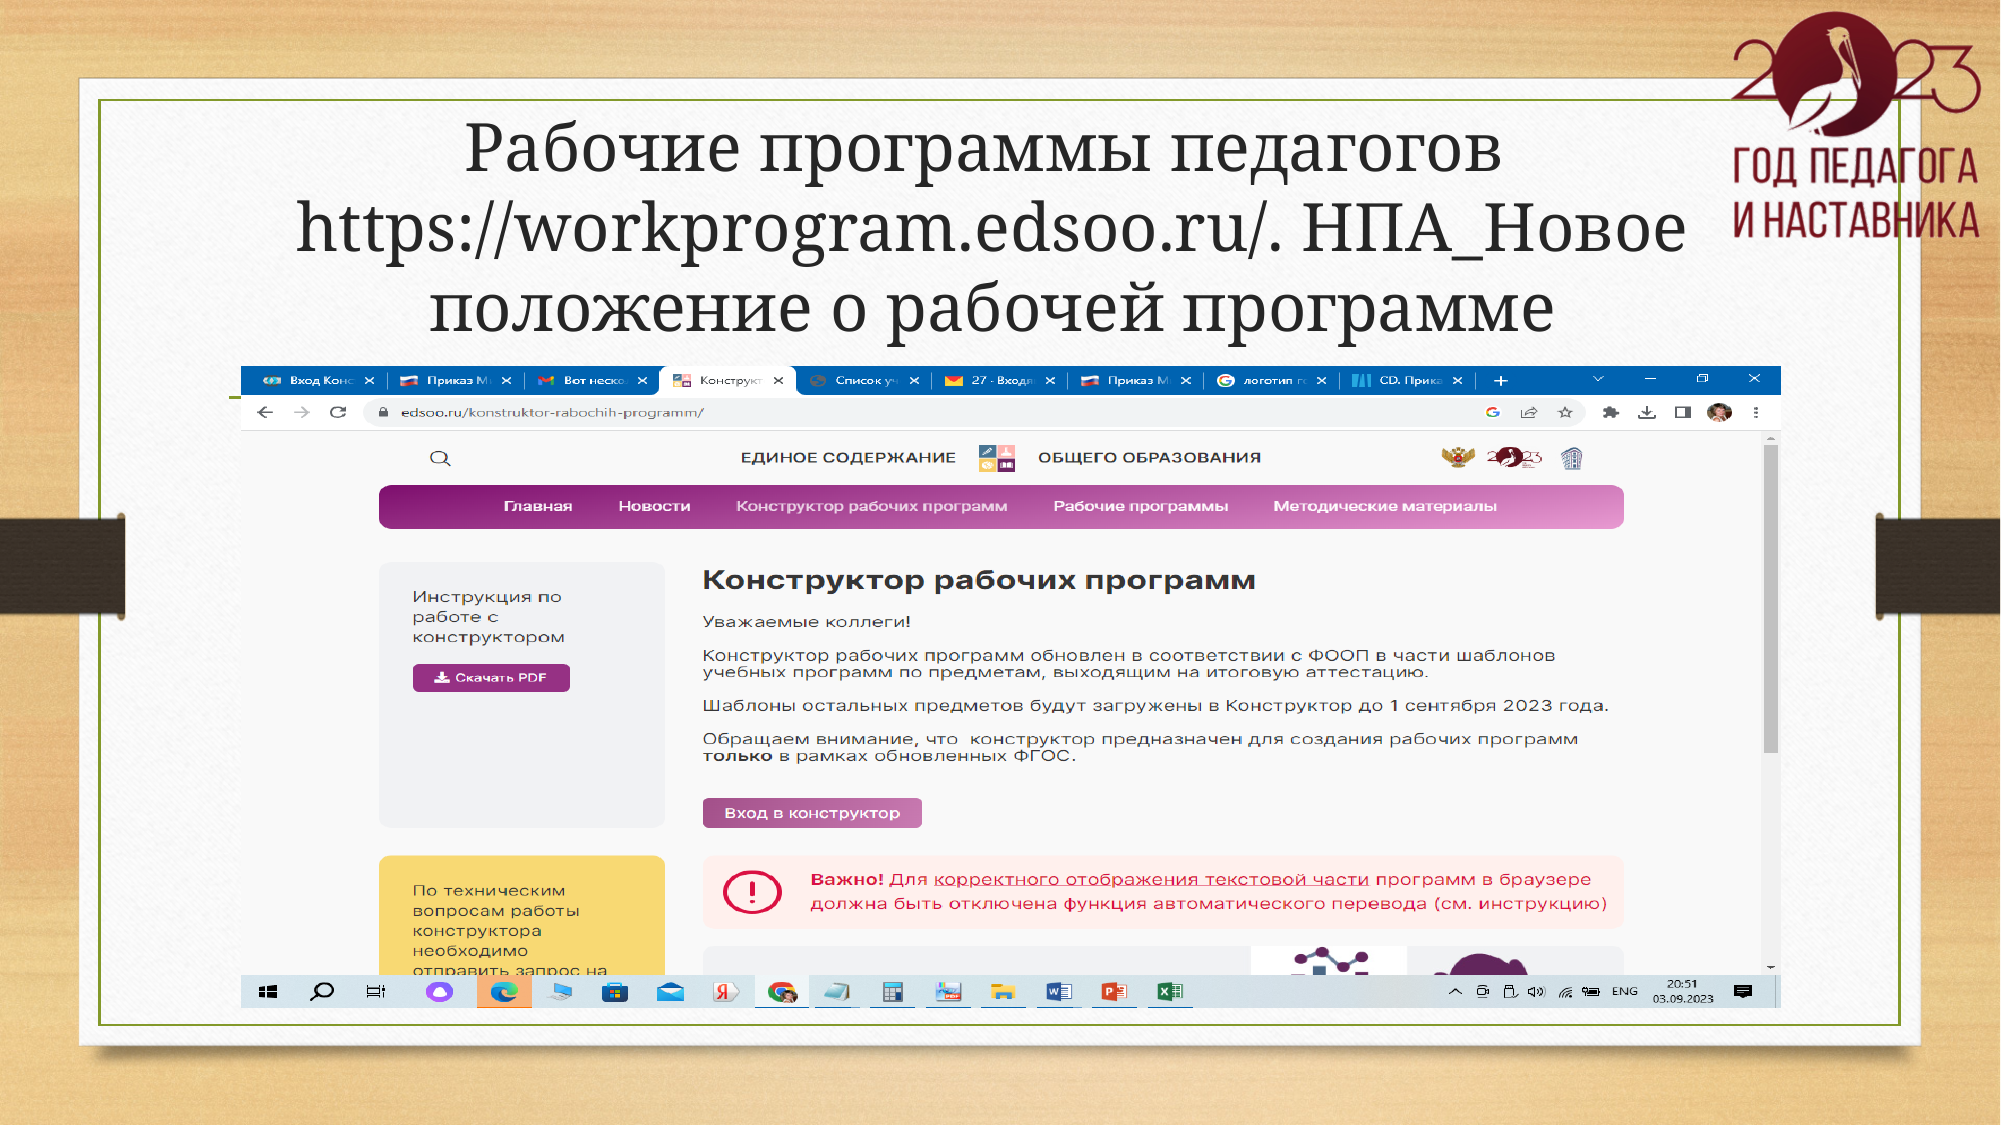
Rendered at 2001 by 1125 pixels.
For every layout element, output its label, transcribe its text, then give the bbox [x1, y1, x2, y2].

title Рабочие программы педагогов https://workprogram.edsoo.ru/. НПА_Новое положение о рабочей программе [205, 114, 1781, 336]
picture [0, 0, 2001, 1125]
